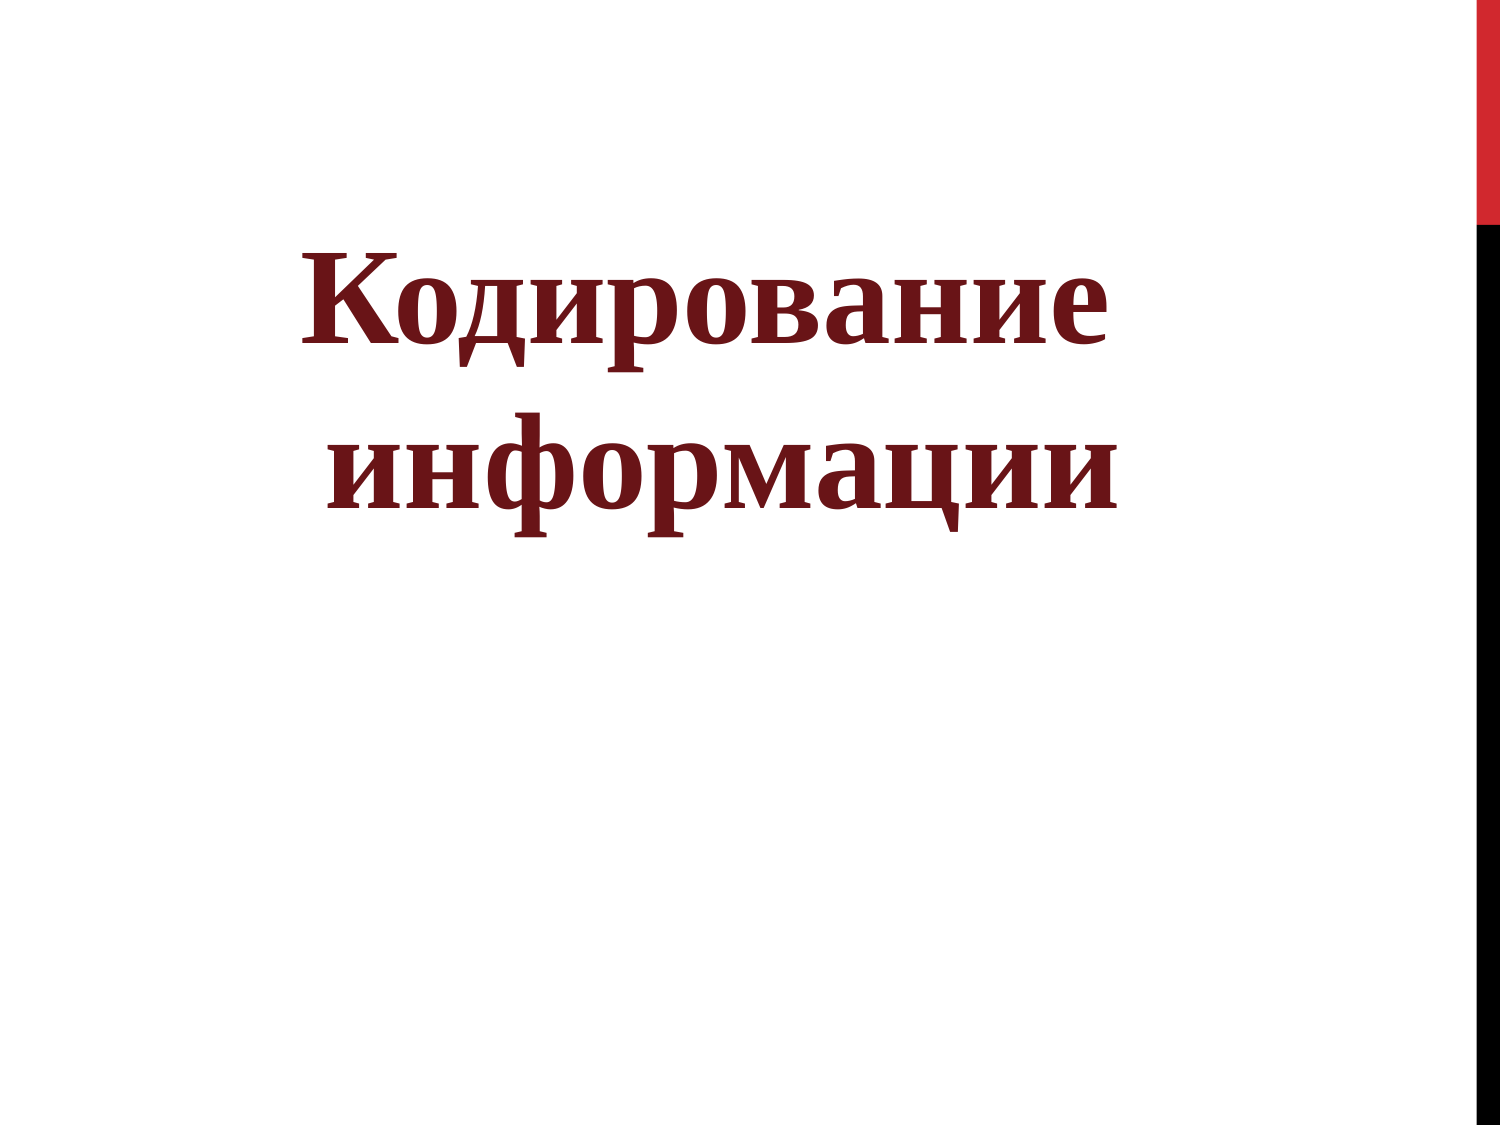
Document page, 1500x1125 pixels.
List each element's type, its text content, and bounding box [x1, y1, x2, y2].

text_box Кодирование информации [285, 199, 1161, 544]
